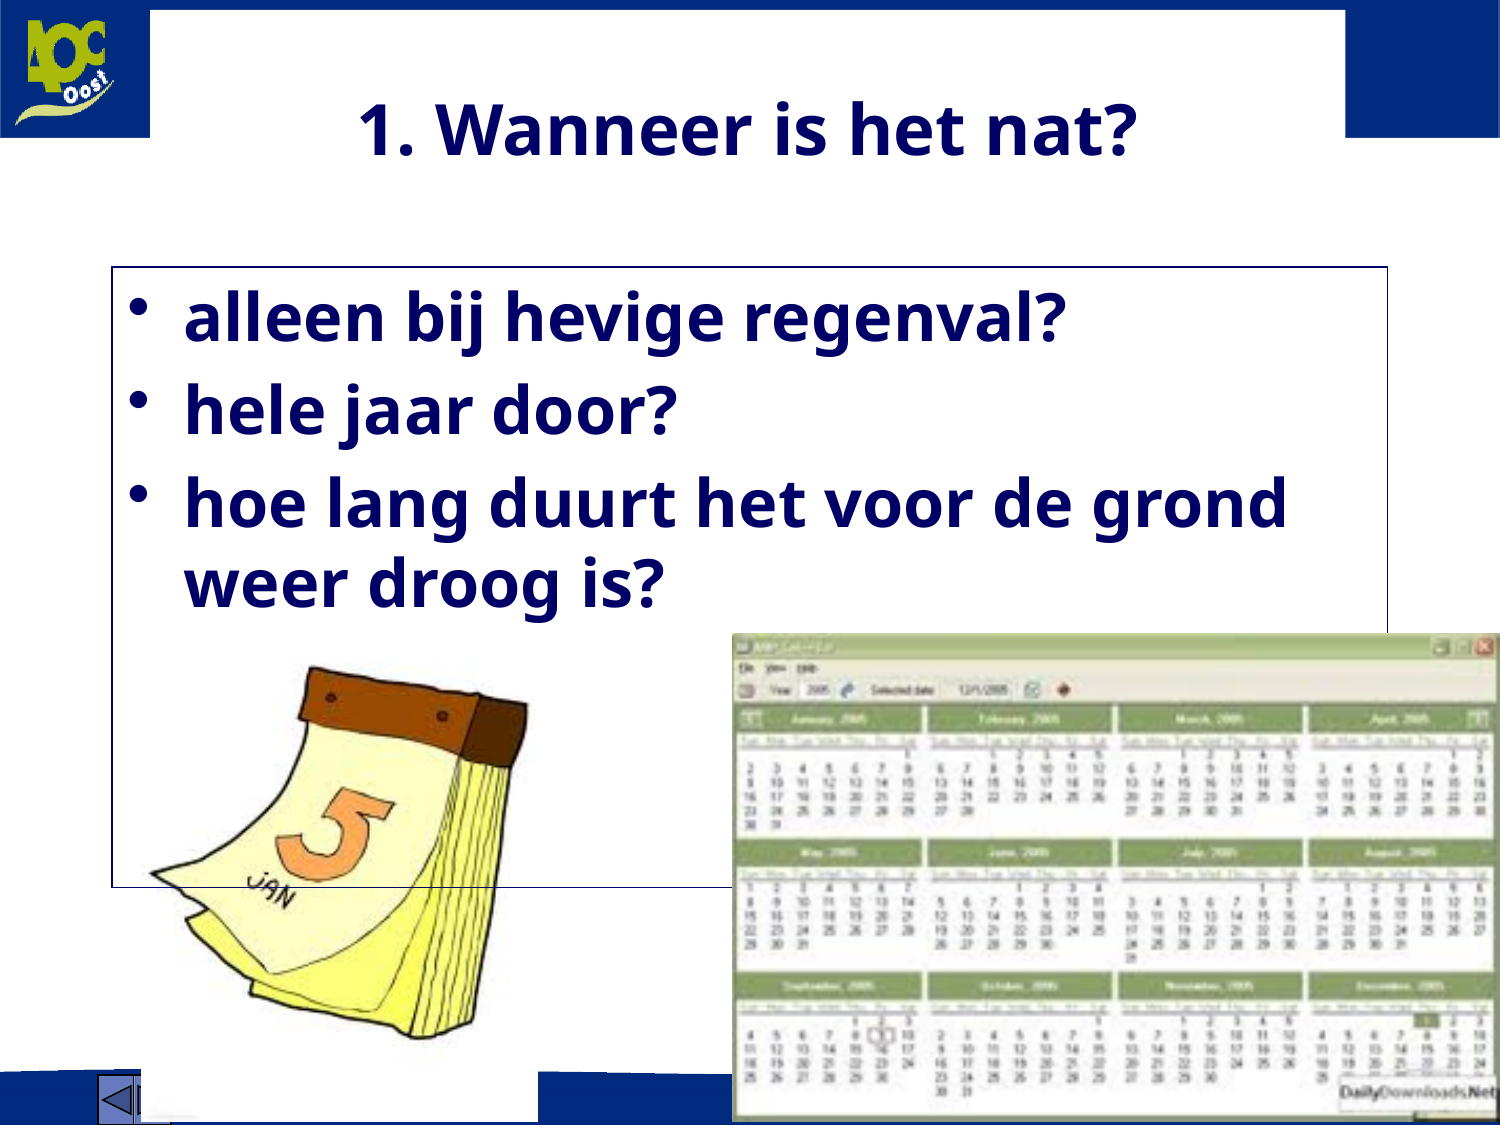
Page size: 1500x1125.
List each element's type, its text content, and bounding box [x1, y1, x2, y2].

list alleen bij hevige regenval? hele jaar door? hoe lang duurt het voor de grond weer droog is? [111, 266, 1388, 888]
picture [0, 563, 1500, 1125]
picture [0, 0, 1500, 138]
title 1. Wanneer is het nat? [150, 9, 1346, 244]
